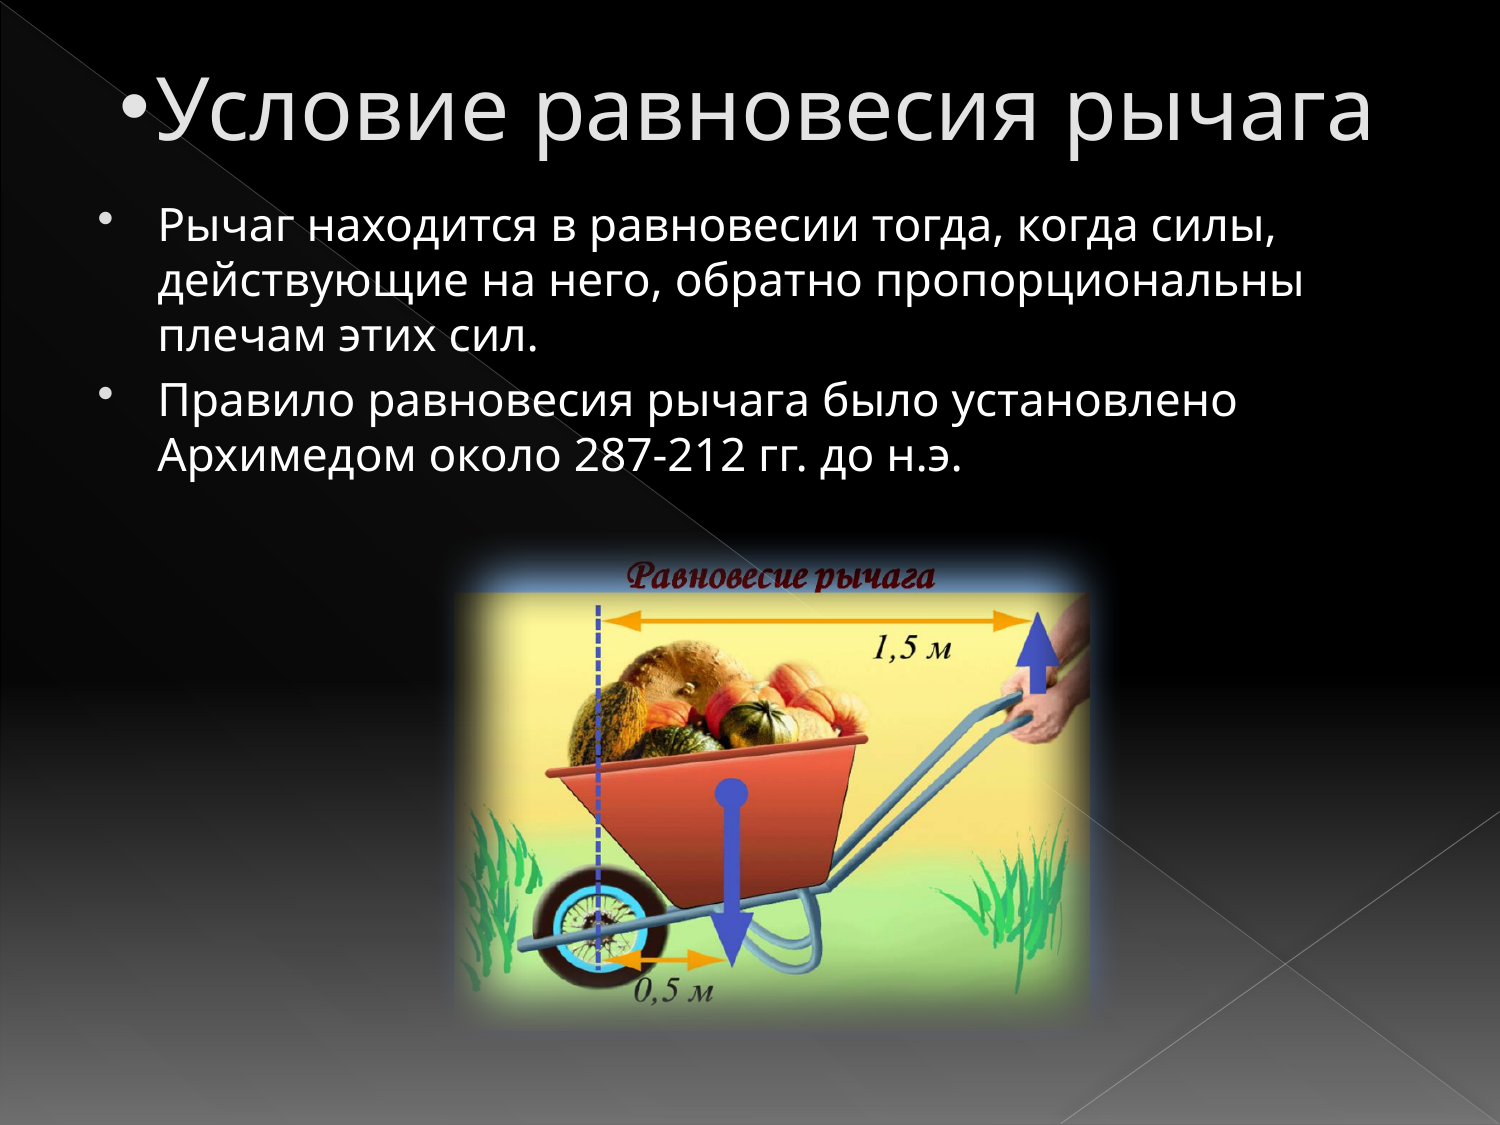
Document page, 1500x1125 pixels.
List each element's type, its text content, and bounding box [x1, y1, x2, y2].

title Условие равновесия рычага [75, 0, 1425, 211]
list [430, 526, 1125, 1048]
list Рычаг находится в равновесии тогда, когда силы, действующие на него, обратно пропорциональны плечам этих сил. Правило равновесия рычага было установлено Архимедом около 287-212 гг. до н.э. [75, 187, 1407, 493]
